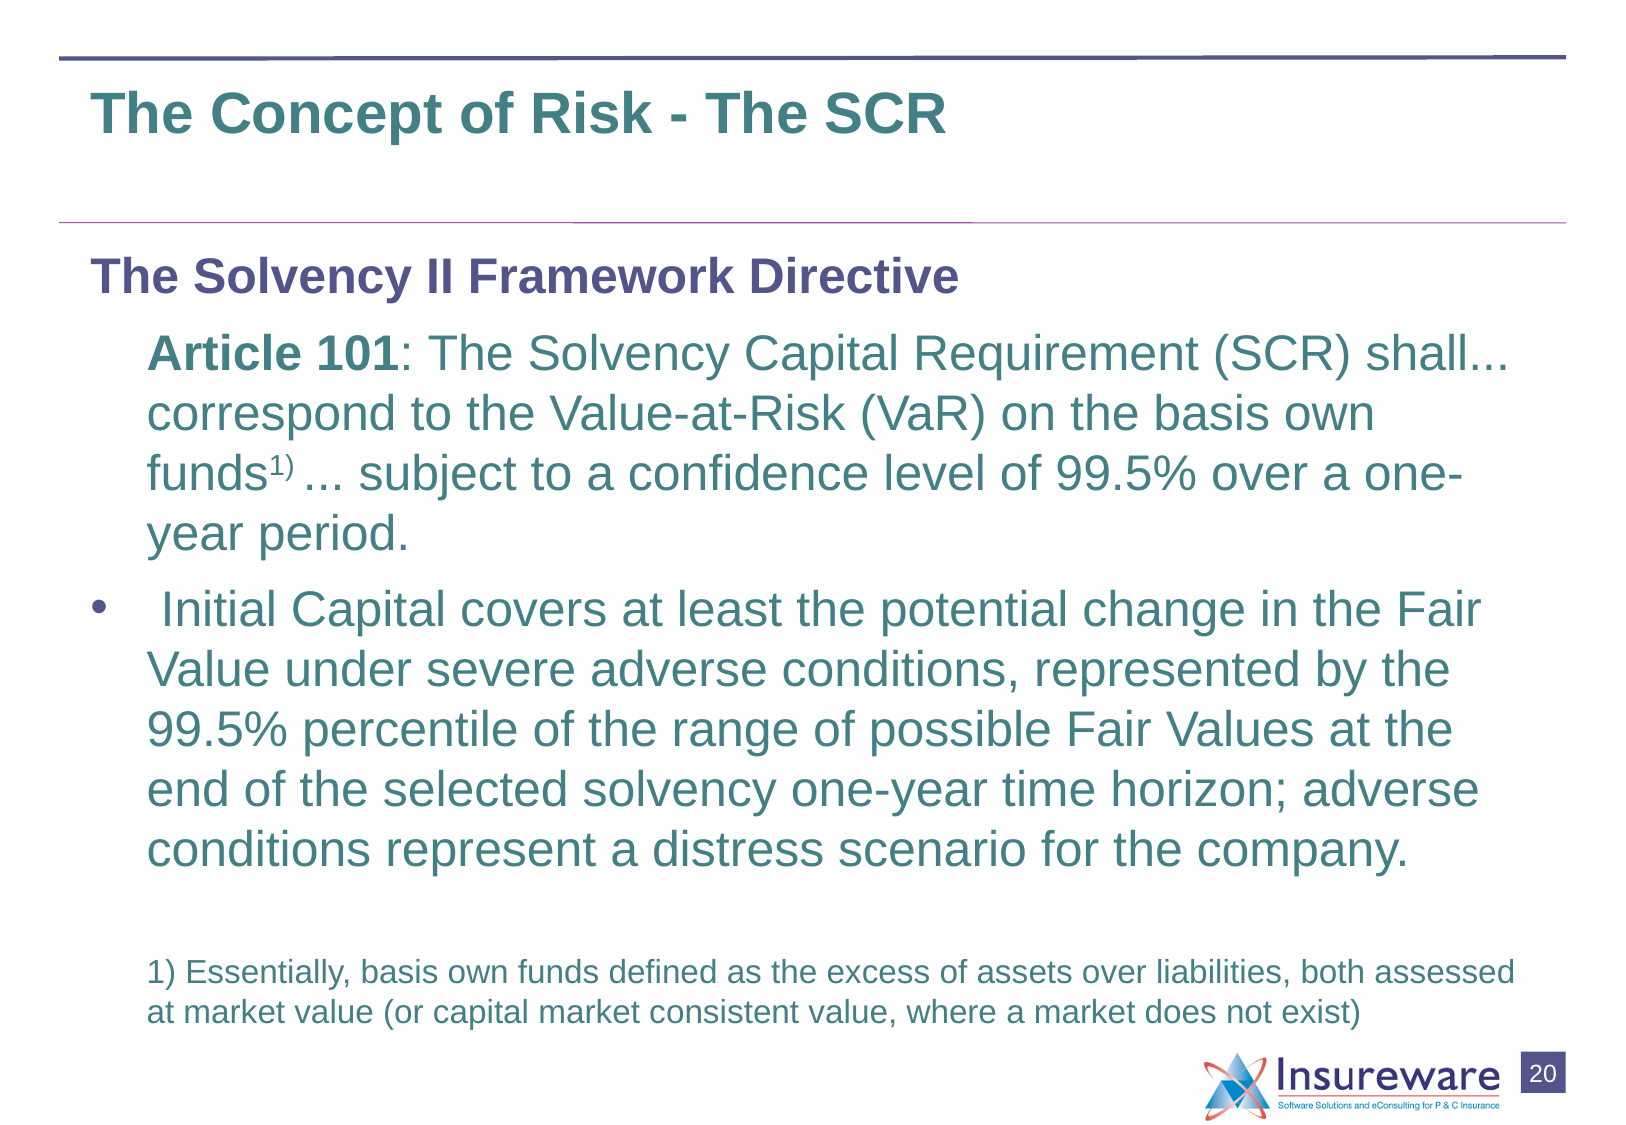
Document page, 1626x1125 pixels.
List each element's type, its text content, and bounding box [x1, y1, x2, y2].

slide_number 19 [1520, 1051, 1566, 1093]
title The Concept of Risk - The SCR [90, 79, 1568, 204]
list The Solvency II Framework Directive Article 101: The Solvency Capital Requirement (SCR) shall... correspond to the Value-at-Risk (VaR) on the basis own funds1) ... subject to a confidence level of 99.5% over a one-year period. Initial Capital covers at least the potential change in the Fair Value under severe adverse conditions, represented by the 99.5% percentile of the range of possible Fair Values at the end of the selected solvency one-year time horizon; adverse conditions represent a distress scenario for the company. 1) Essentially, basis own funds defined as the excess of assets over liabilities, both assessed at market value (or capital market consistent value, where a market does not exist) [90, 243, 1534, 1036]
picture [1202, 1052, 1500, 1122]
